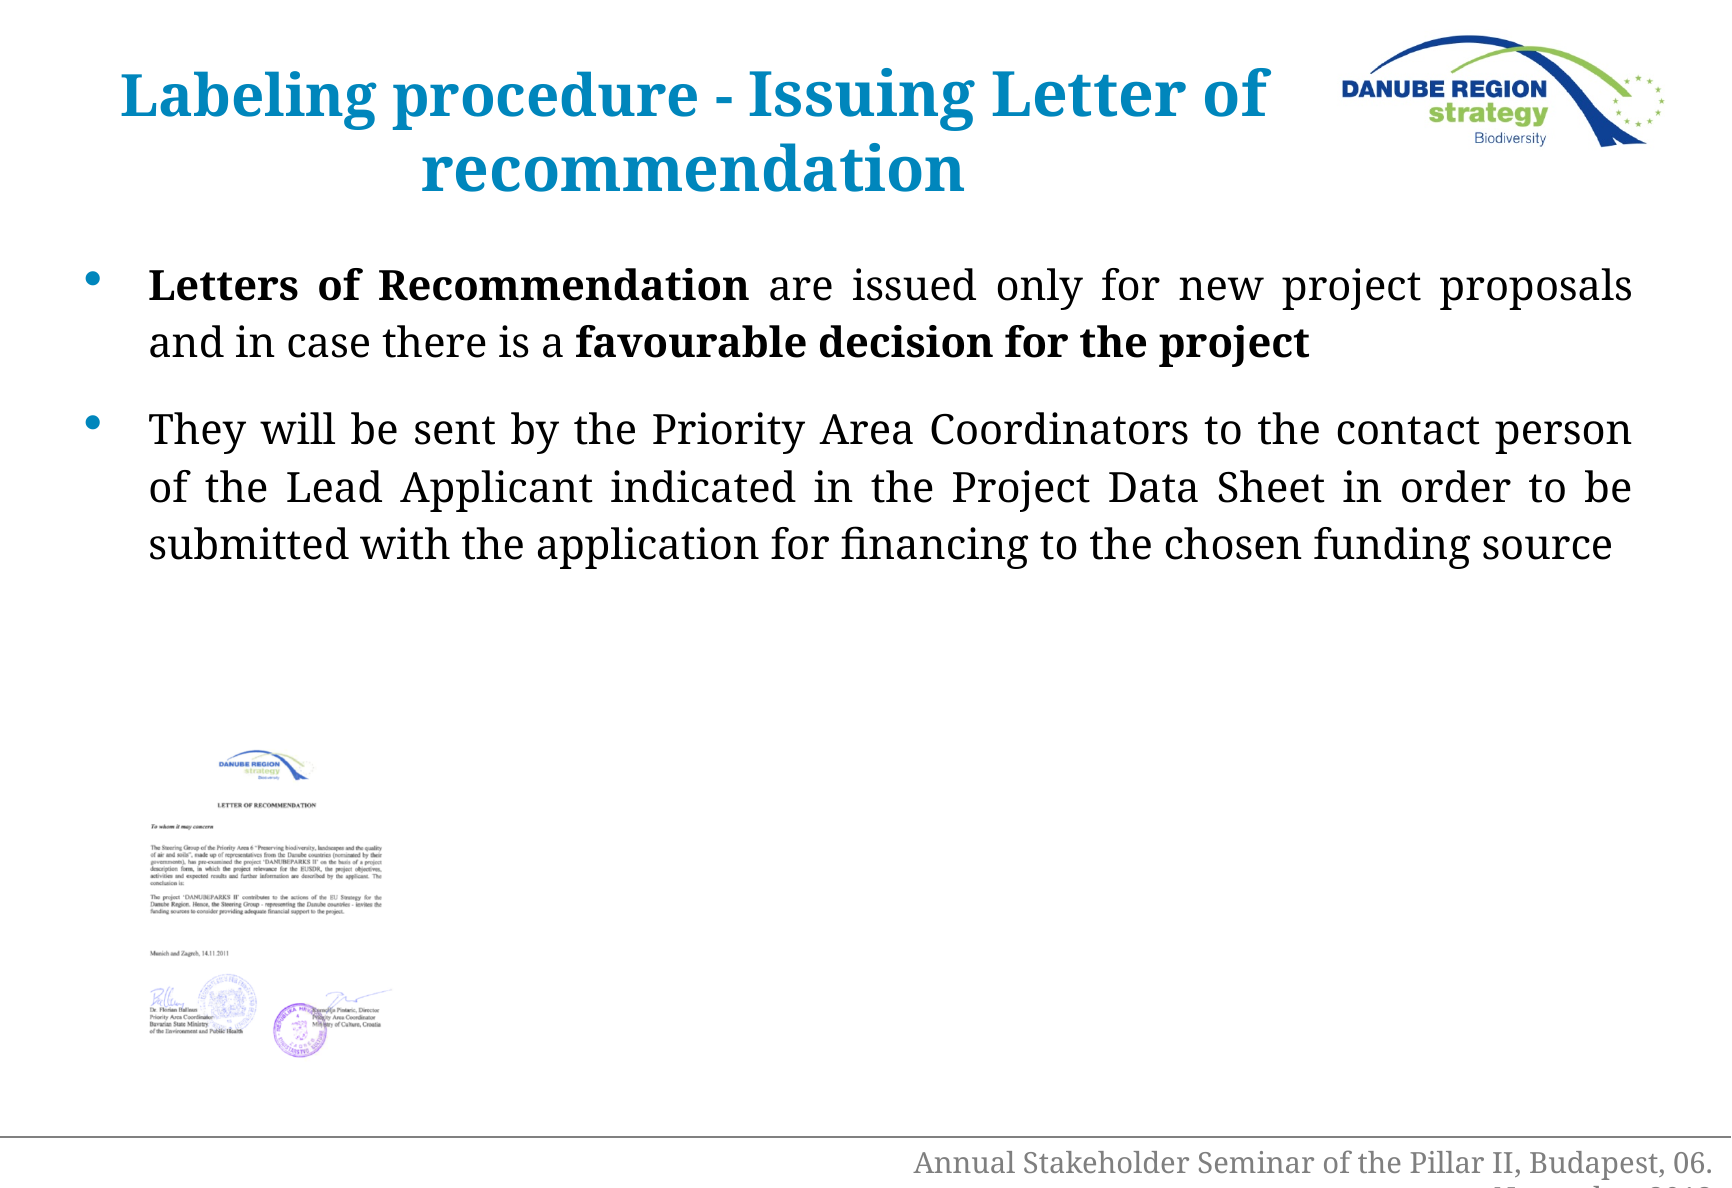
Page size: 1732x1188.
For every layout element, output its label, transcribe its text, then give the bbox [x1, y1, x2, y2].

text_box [0, 1136, 1732, 1188]
title Labeling procedure - Issuing Letter of recommendation [14, 46, 1320, 136]
picture [1325, 18, 1681, 164]
list Letters of Recommendation are issued only for new project proposals and in case there is a favourable decision for the project They will be sent by the Priority Area Coordinators to the contact person of the Lead Applicant indicated in the Project Data Sheet in order to be submitted with the application for financing to the chosen funding source [85, 251, 1634, 1102]
picture [129, 711, 401, 1086]
